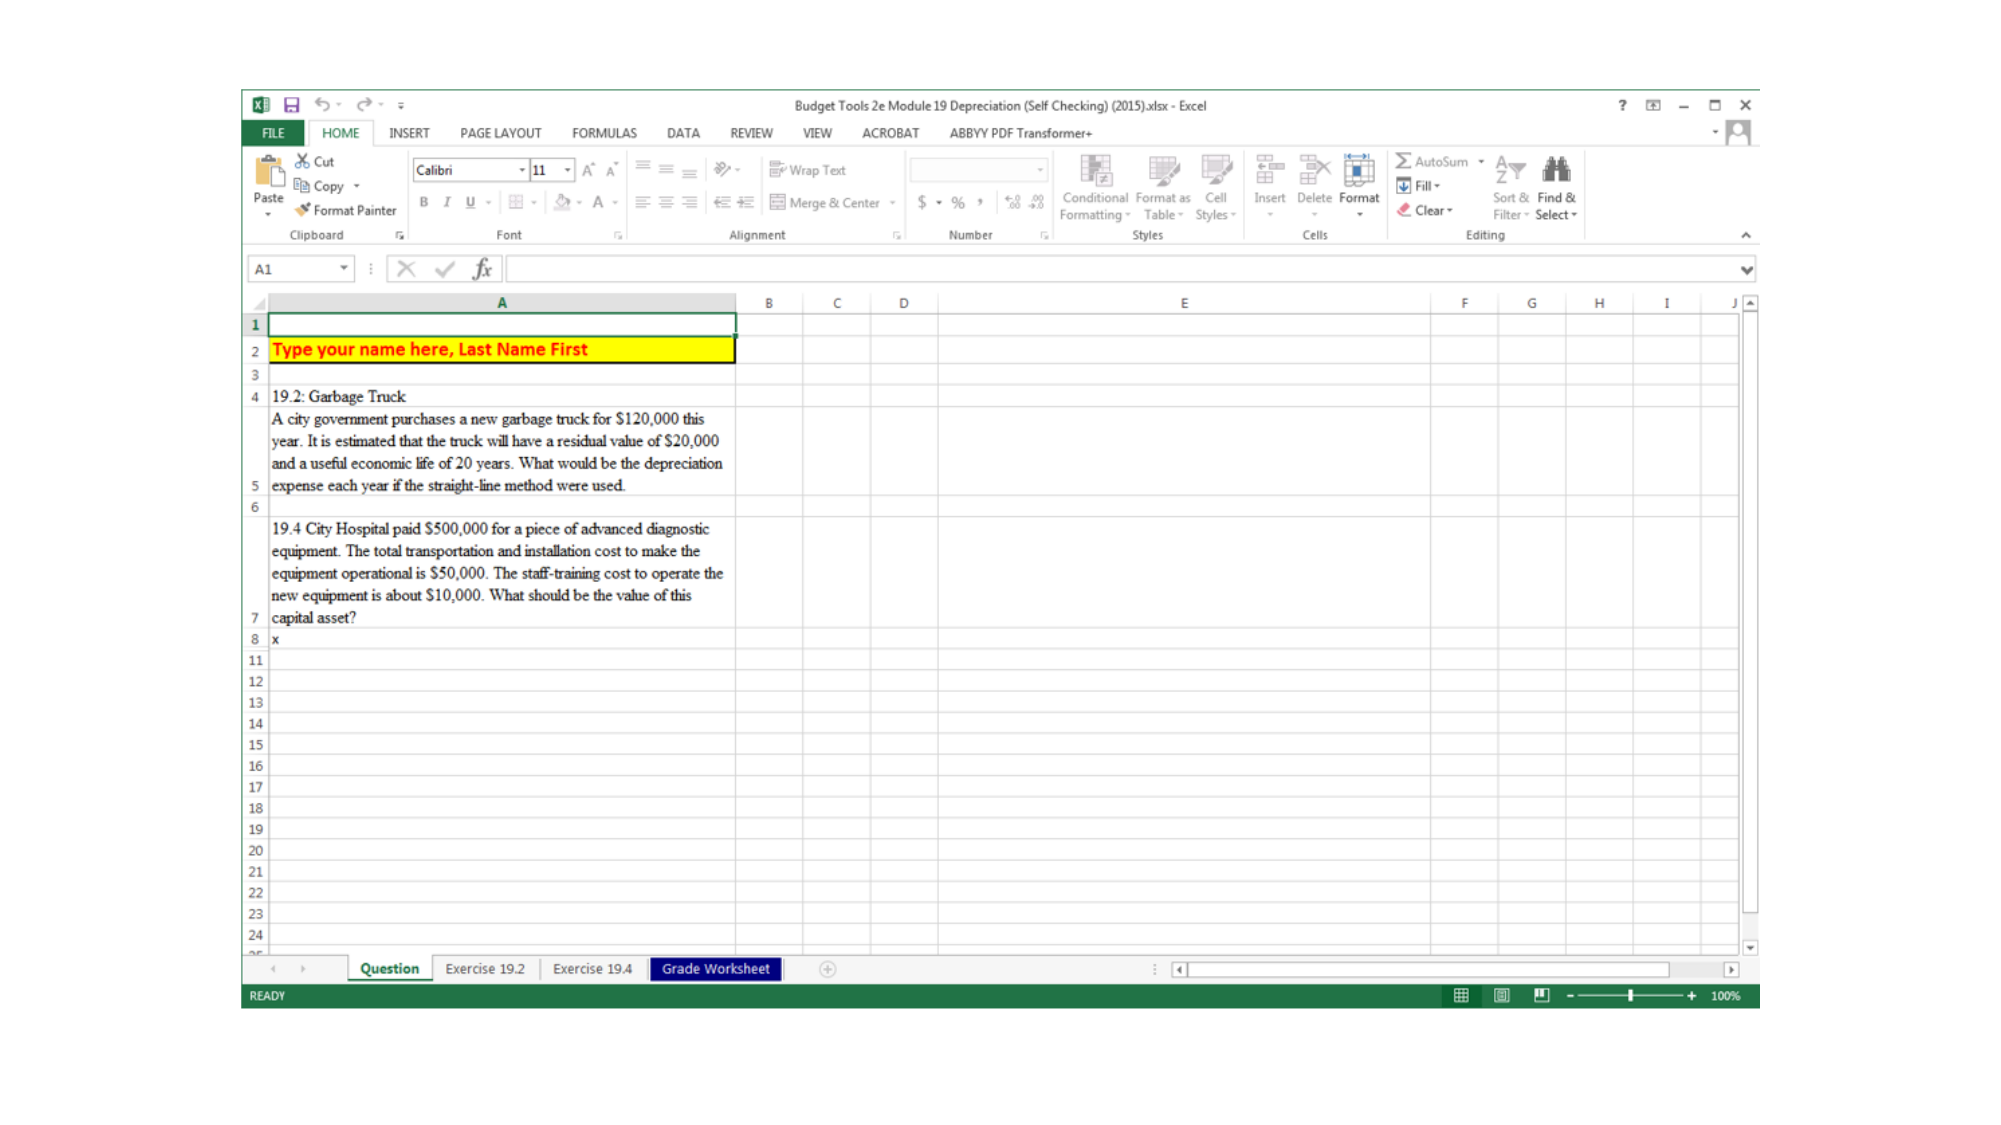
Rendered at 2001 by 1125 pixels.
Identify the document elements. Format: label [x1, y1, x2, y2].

list [240, 88, 1760, 1014]
